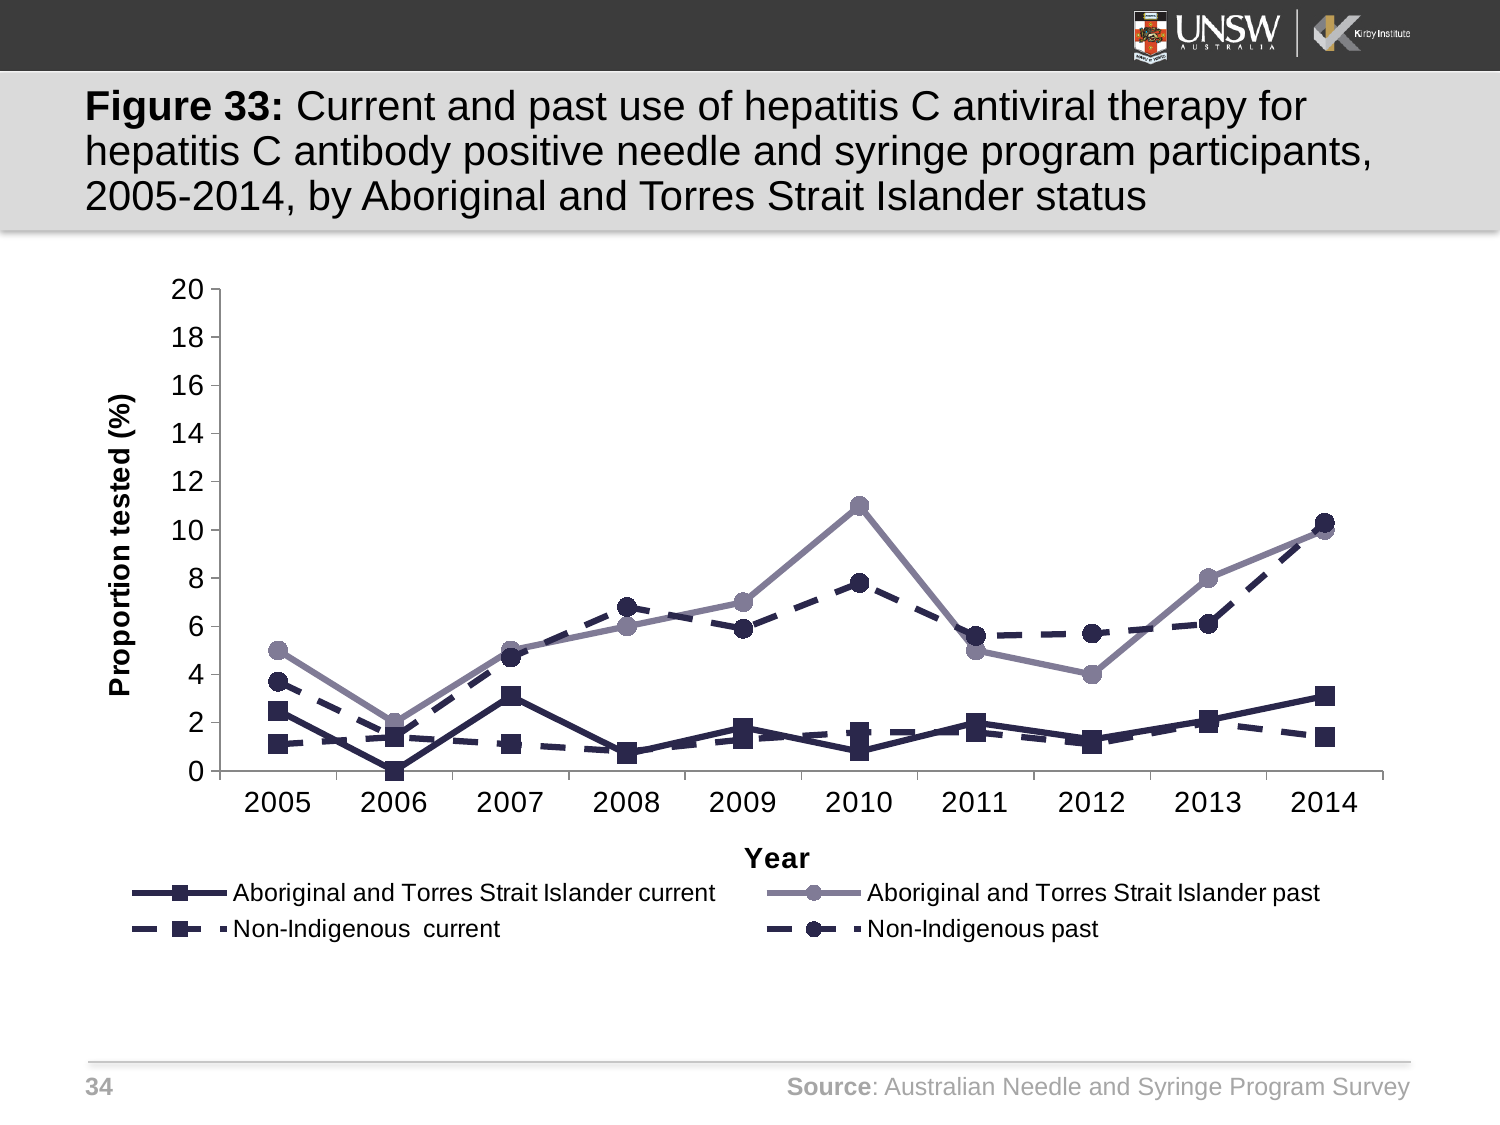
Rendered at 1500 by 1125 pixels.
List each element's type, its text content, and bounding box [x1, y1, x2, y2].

list Source: Australian Needle and Syringe Program Survey [262, 1070, 1412, 1112]
title Figure 33: Current and past use of hepatitis C antiviral therapy for hepatitis C antibody positive needle and syringe program participants, 2005-2014, by Aboriginal and Torres Strait Islander status [85, 84, 1412, 216]
chart [84, 262, 1412, 1023]
picture [0, 0, 1500, 71]
slide_number 34 [85, 1070, 195, 1112]
